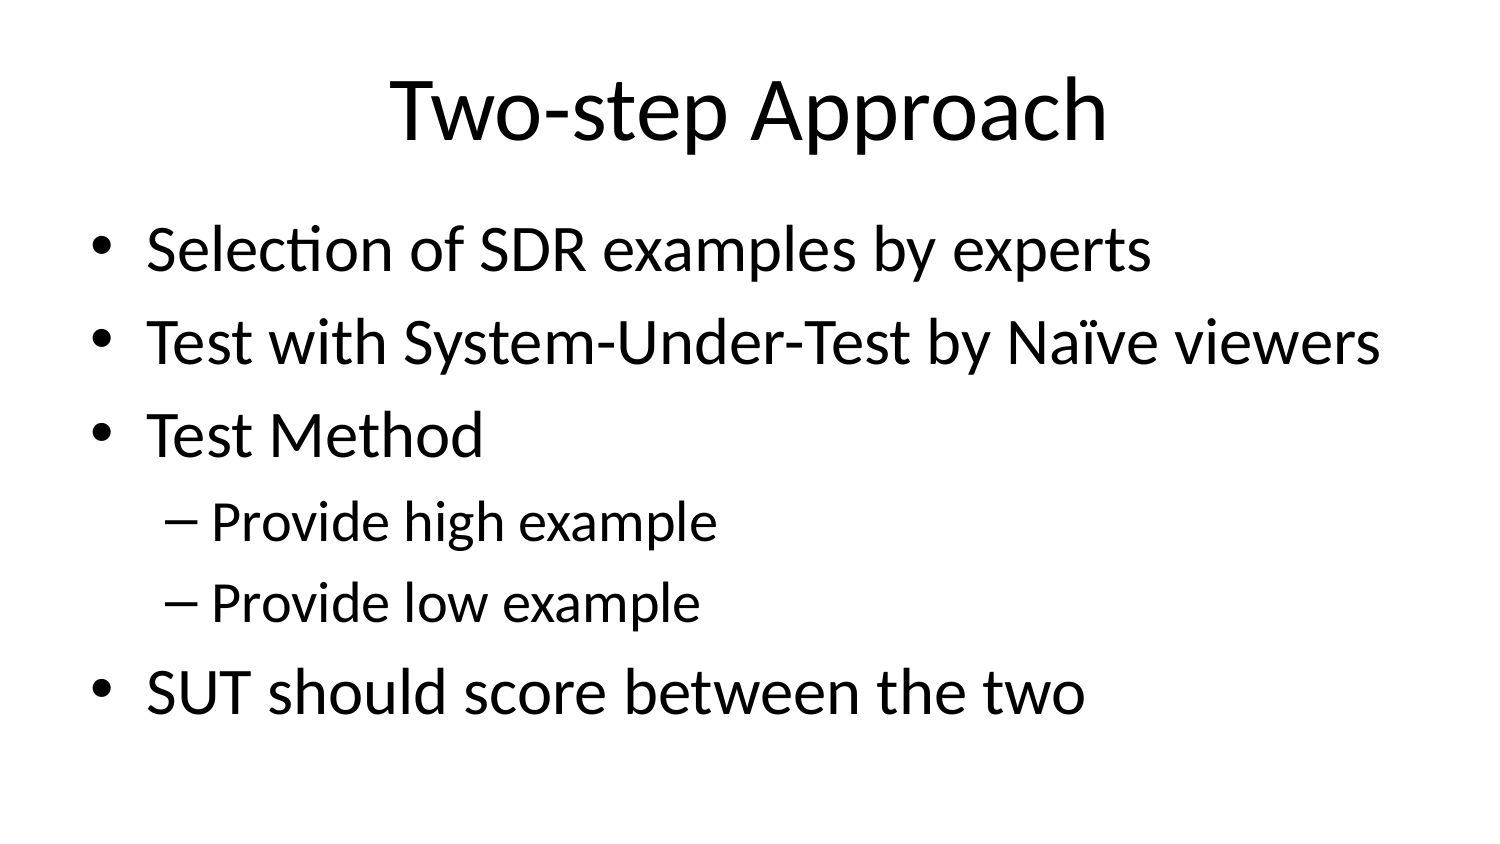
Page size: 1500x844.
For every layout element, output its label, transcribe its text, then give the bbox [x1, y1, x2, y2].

title Two-step Approach [75, 33, 1425, 175]
list Selection of SDR examples by experts Test with System-Under-Test by Naïve viewers Test Method Provide high example Provide low example SUT should score between the two [75, 196, 1425, 754]
